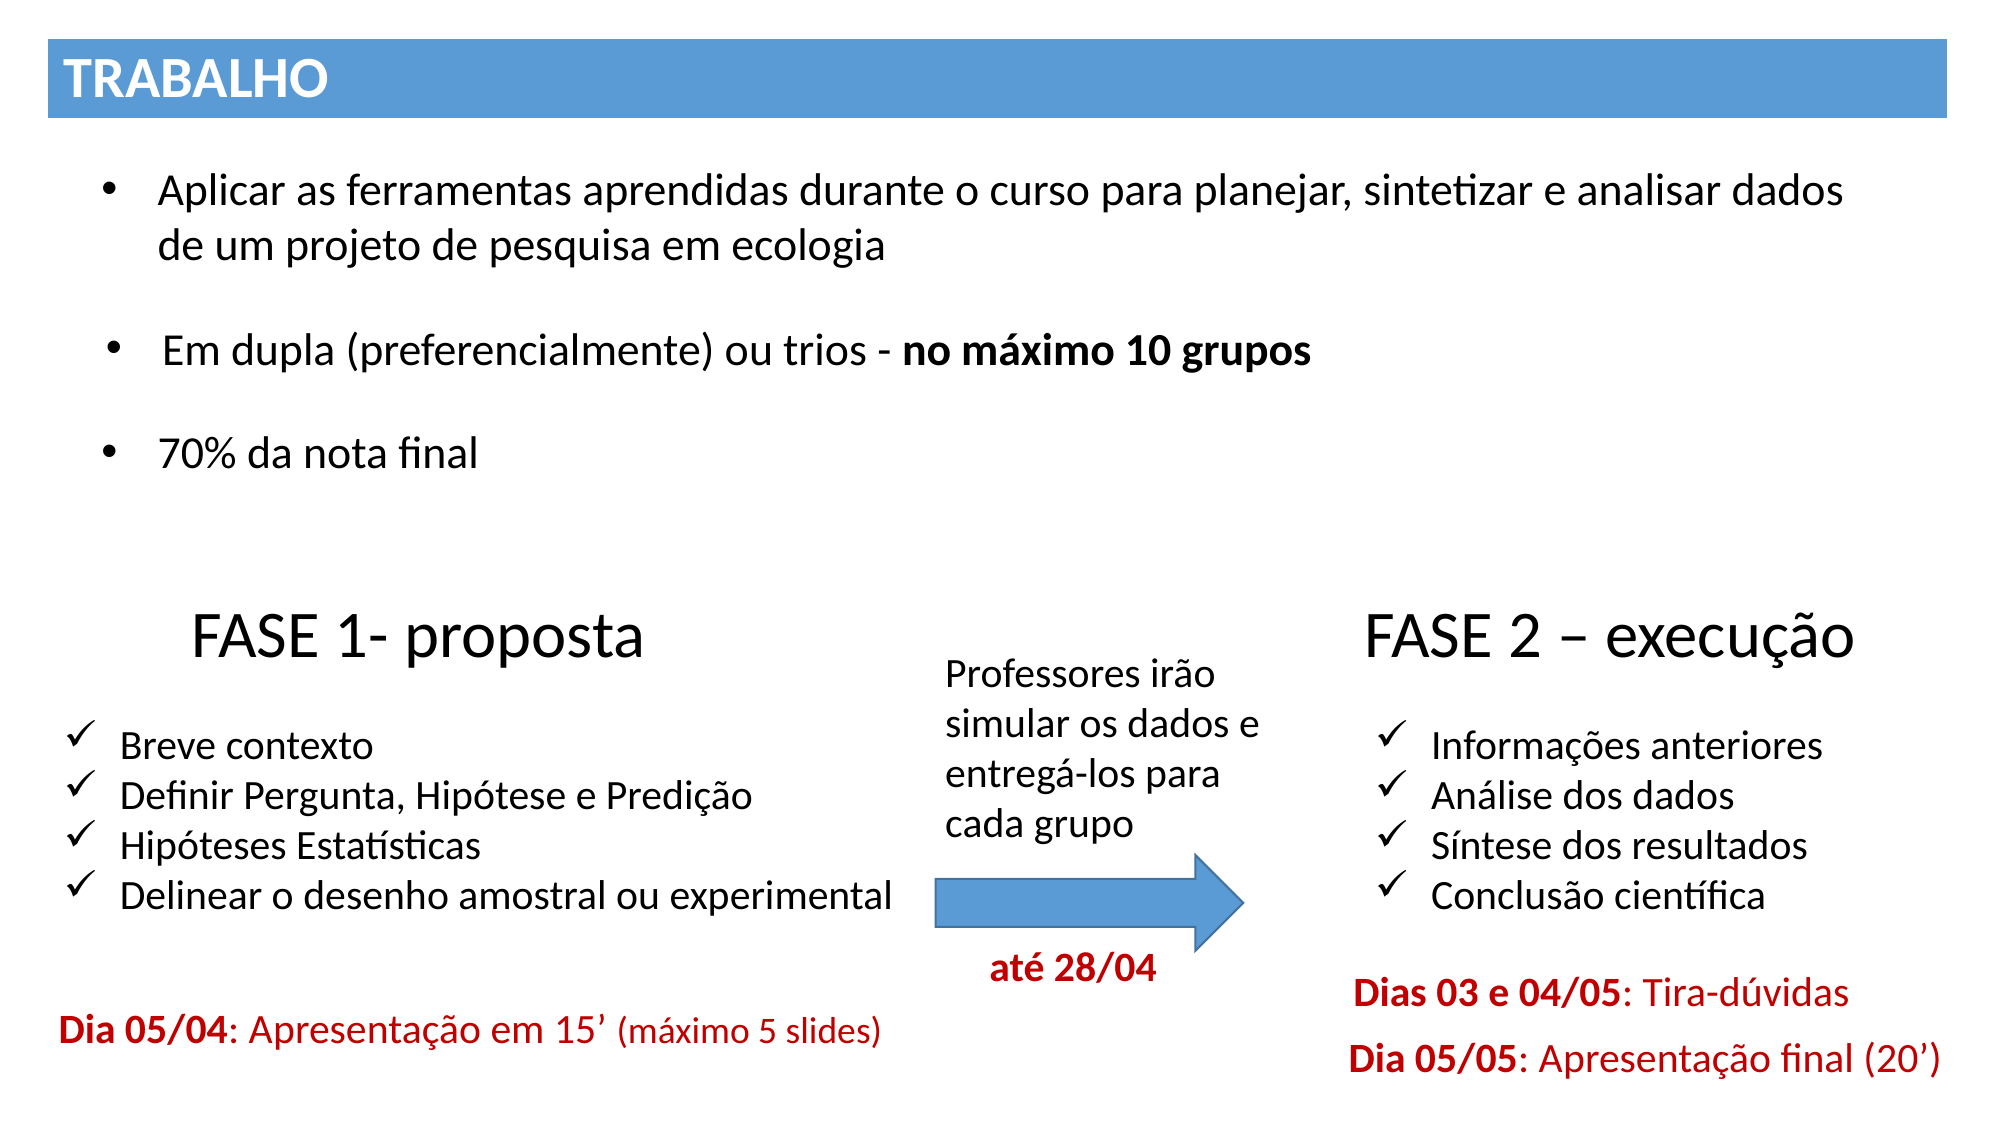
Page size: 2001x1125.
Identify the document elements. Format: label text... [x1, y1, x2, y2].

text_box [5, 583, 936, 1061]
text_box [930, 637, 1305, 998]
text_box 70% da nota final [86, 415, 1867, 486]
text_box TRABALHO [48, 39, 1947, 118]
text_box Em dupla (preferencialmente) ou trios - no máximo 10 grupos [91, 312, 1871, 382]
text_box Aplicar as ferramentas aprendidas durante o curso para planejar, sintetizar e analisar dados de um projeto de pesquisa em ecologia [86, 152, 1867, 278]
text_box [1304, 583, 1999, 1089]
